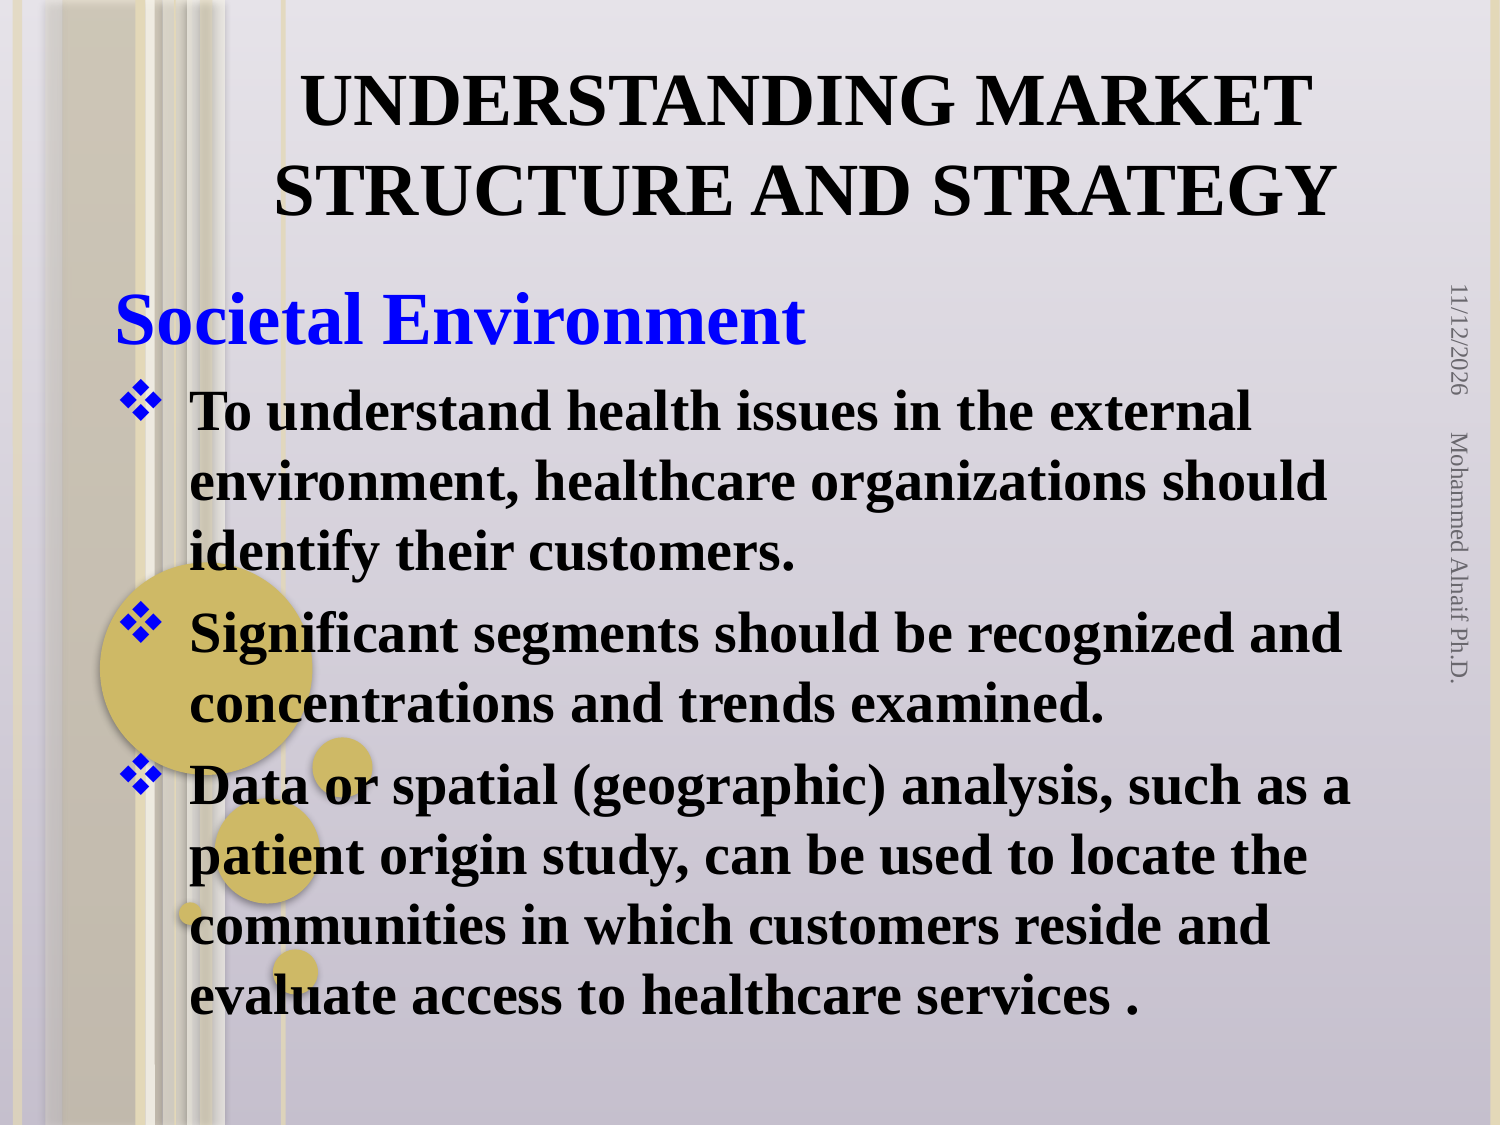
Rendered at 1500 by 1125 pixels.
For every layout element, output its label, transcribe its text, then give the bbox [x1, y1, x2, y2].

footer Mohammed Alnaif Ph.D. [1429, 417, 1493, 1018]
subtitle Societal Environment To understand health issues in the external environment, healthcare organizations should identify their customers. Significant segments should be recognized and concentrations and trends examined. Data or spatial (geographic) analysis, such as a patient origin study, can be used to locate the communities in which customers reside and evaluate access to healthcare services . [99, 262, 1440, 1063]
title Understanding Market Structure and Strategy [162, 37, 1430, 238]
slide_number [1430, 36, 1493, 412]
